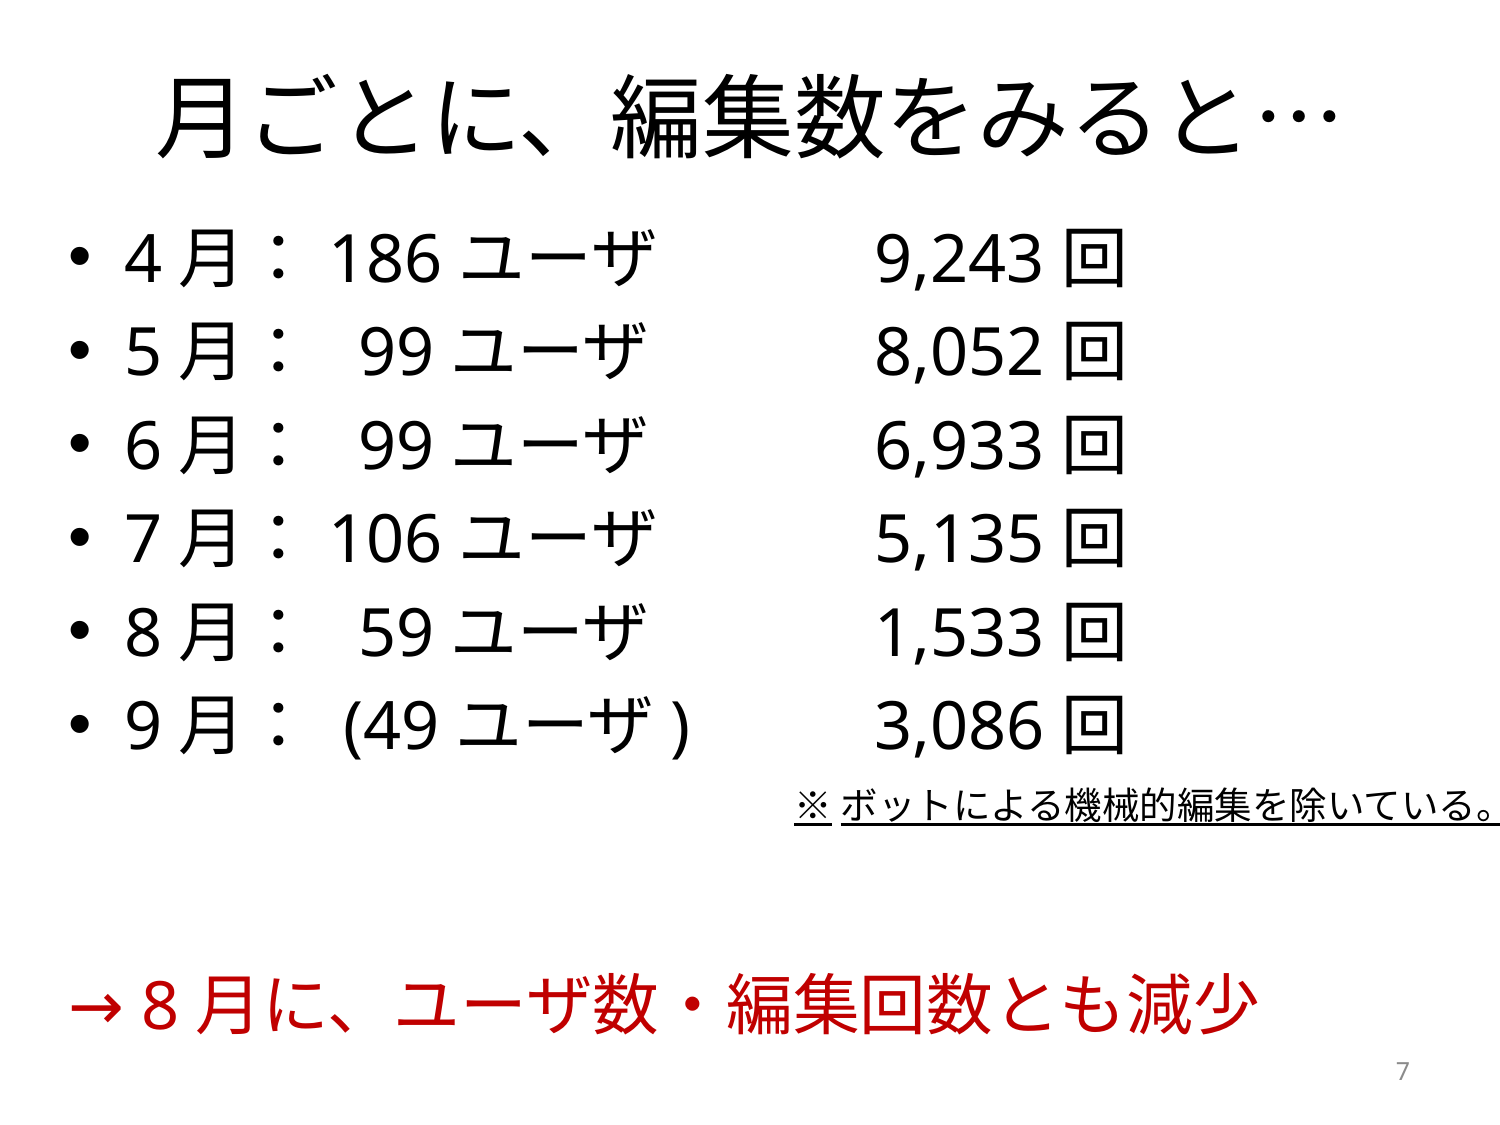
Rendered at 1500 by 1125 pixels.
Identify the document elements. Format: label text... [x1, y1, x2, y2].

list 4月：186ユーザ 9,243回 5月： 99ユーザ 8,052回 6月： 99ユーザ 6,933回 7月：106ユーザ 5,135回 8月： 59ユーザ 1,533回 9月： (49ユーザ) 3,086回 → 8月に、ユーザ数・編集回数とも減少 [53, 208, 1459, 1059]
text_box ※ボットによる機械的編集を除いている。 [779, 775, 1500, 835]
title 月ごとに、編集数をみると… [75, 20, 1425, 208]
slide_number 7 [1074, 1042, 1425, 1103]
